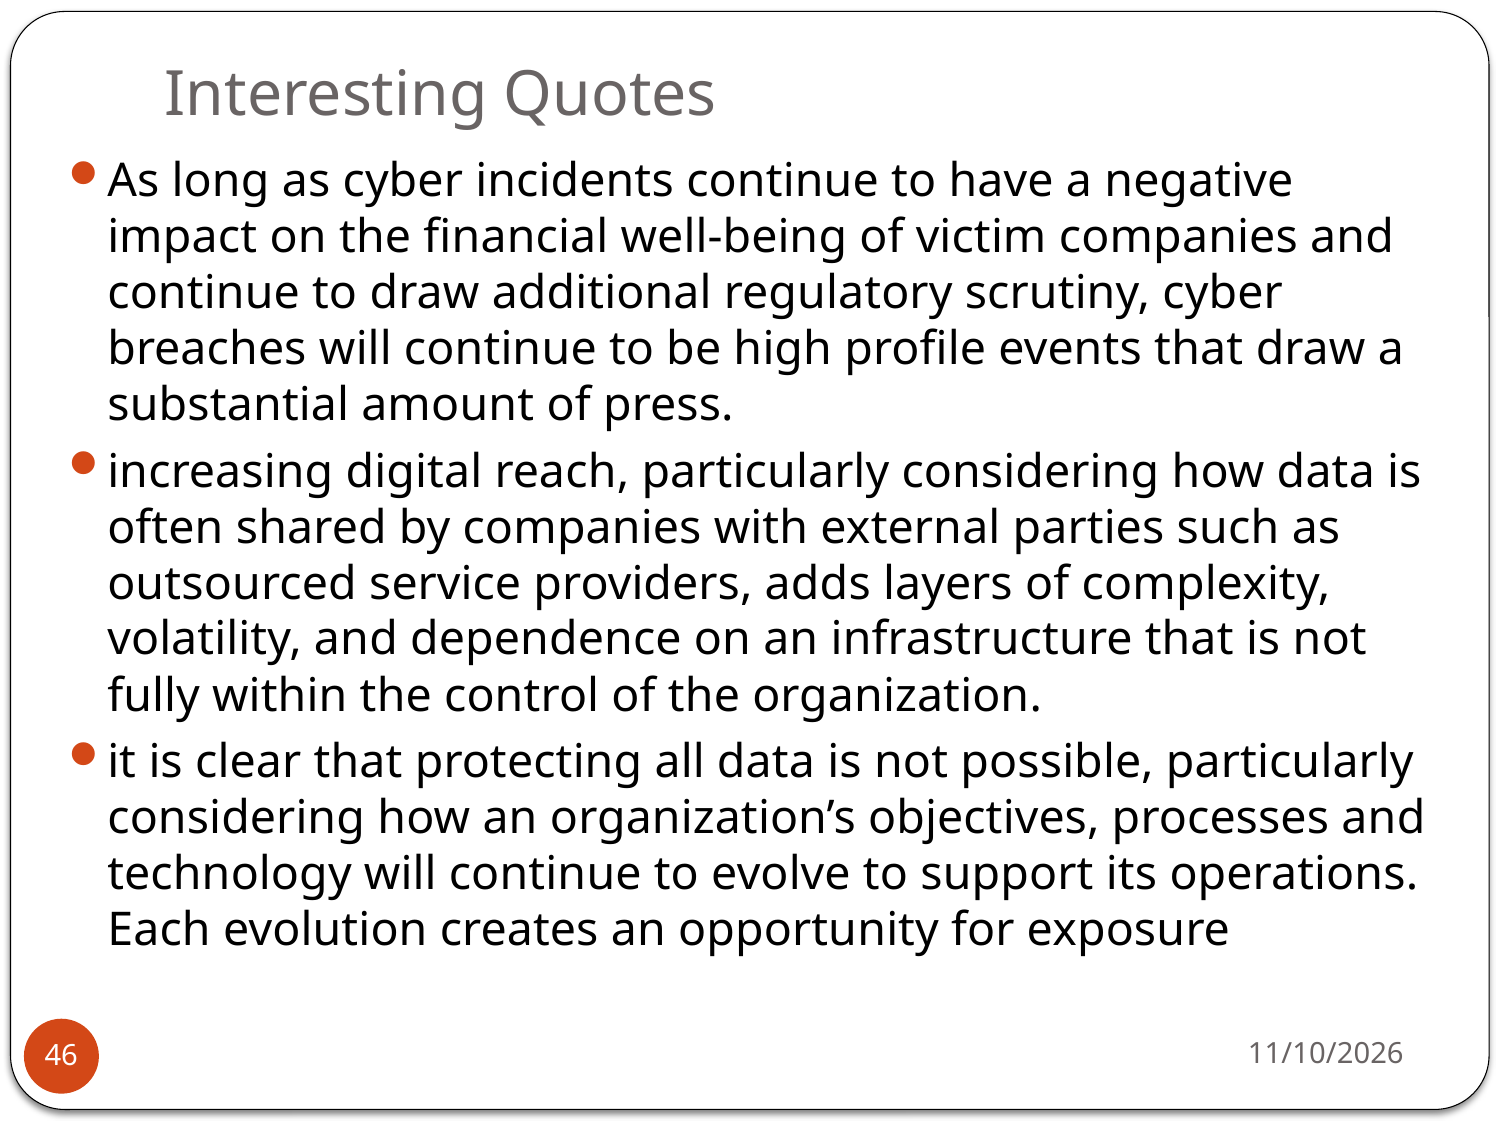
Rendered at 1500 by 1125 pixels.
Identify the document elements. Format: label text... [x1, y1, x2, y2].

slide_number 46 [23, 1018, 99, 1094]
title Interesting Quotes [150, 45, 1425, 142]
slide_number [1012, 1016, 1419, 1094]
list As long as cyber incidents continue to have a negative impact on the financial well-being of victim companies and continue to draw additional regulatory scrutiny, cyber breaches will continue to be high profile events that draw a substantial amount of press. increasing digital reach, particularly considering how data is often shared by companies with external parties such as outsourced service providers, adds layers of complexity, volatility, and dependence on an infrastructure that is not fully within the control of the organization. it is clear that protecting all data is not possible, particularly considering how an organization’s objectives, processes and technology will continue to evolve to support its operations. Each evolution creates an opportunity for exposure [53, 142, 1454, 1016]
